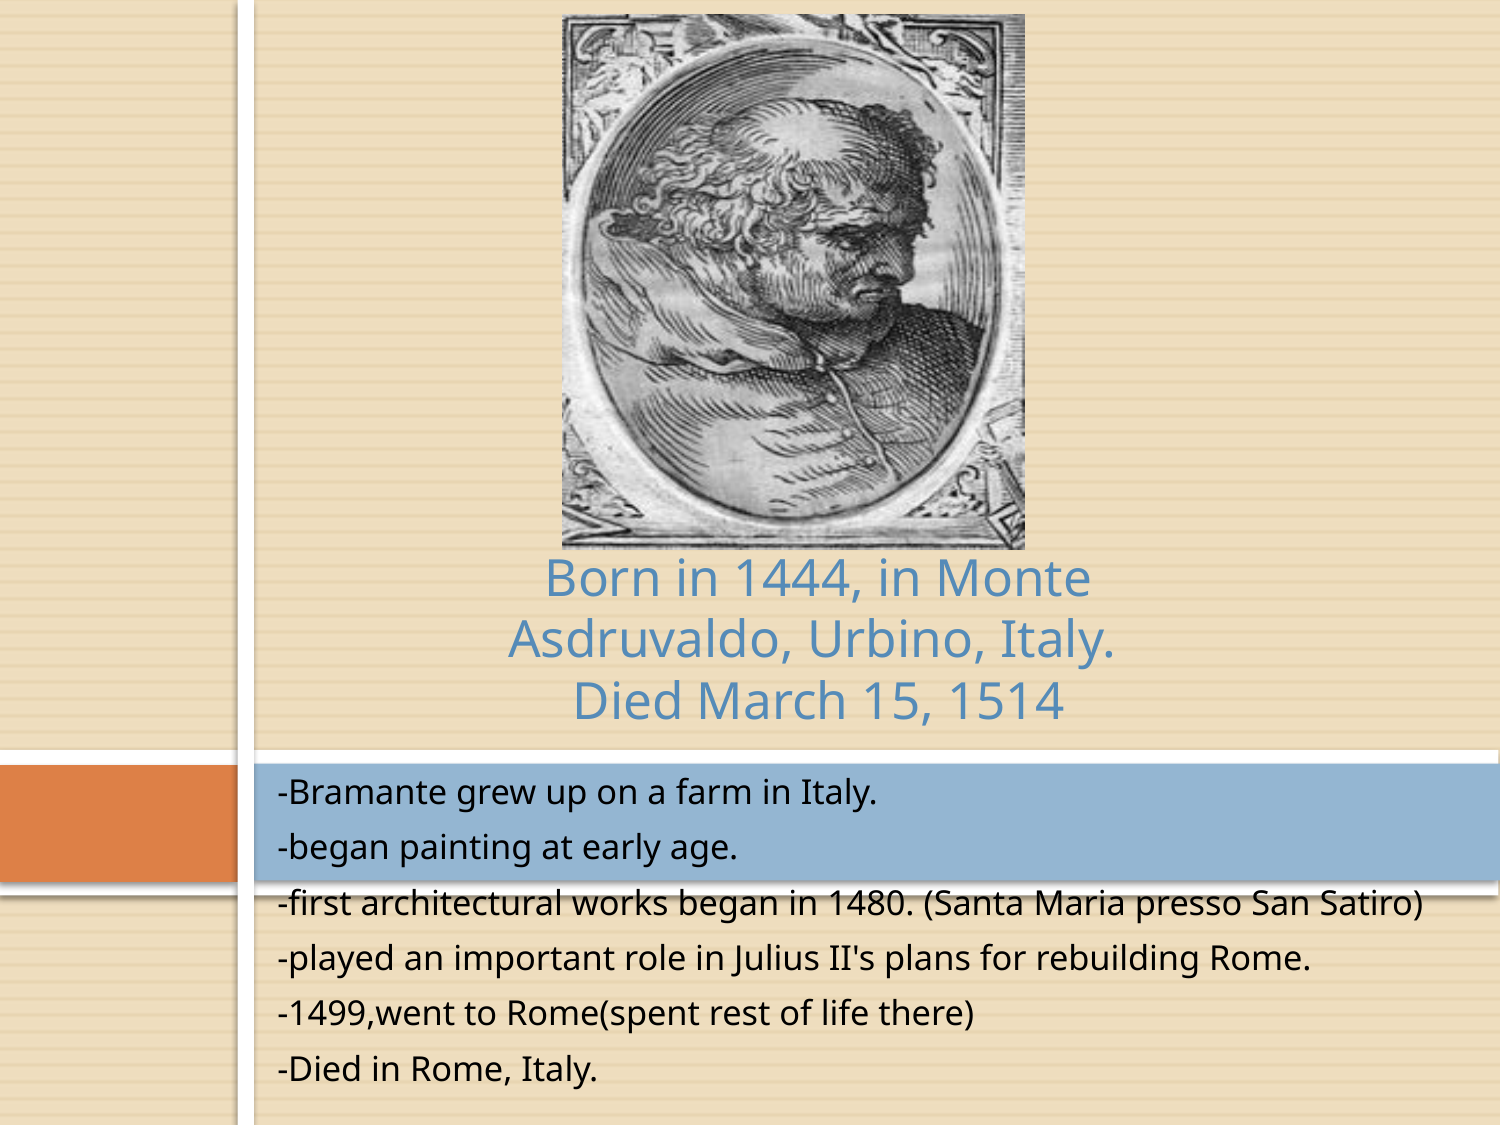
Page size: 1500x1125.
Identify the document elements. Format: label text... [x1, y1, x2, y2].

list -Bramante grew up on a farm in Italy. -began painting at early age. -first architectural works began in 1480. (Santa Maria presso San Satiro) -played an important role in Julius II's plans for rebuilding Rome. -1499,went to Rome(spent rest of life there) -Died in Rome, Italy. [262, 762, 1463, 1100]
picture [562, 13, 1026, 551]
title Born in 1444, in Monte Asdruvaldo, Urbino, Italy. Died March 15, 1514 [412, 537, 1225, 738]
